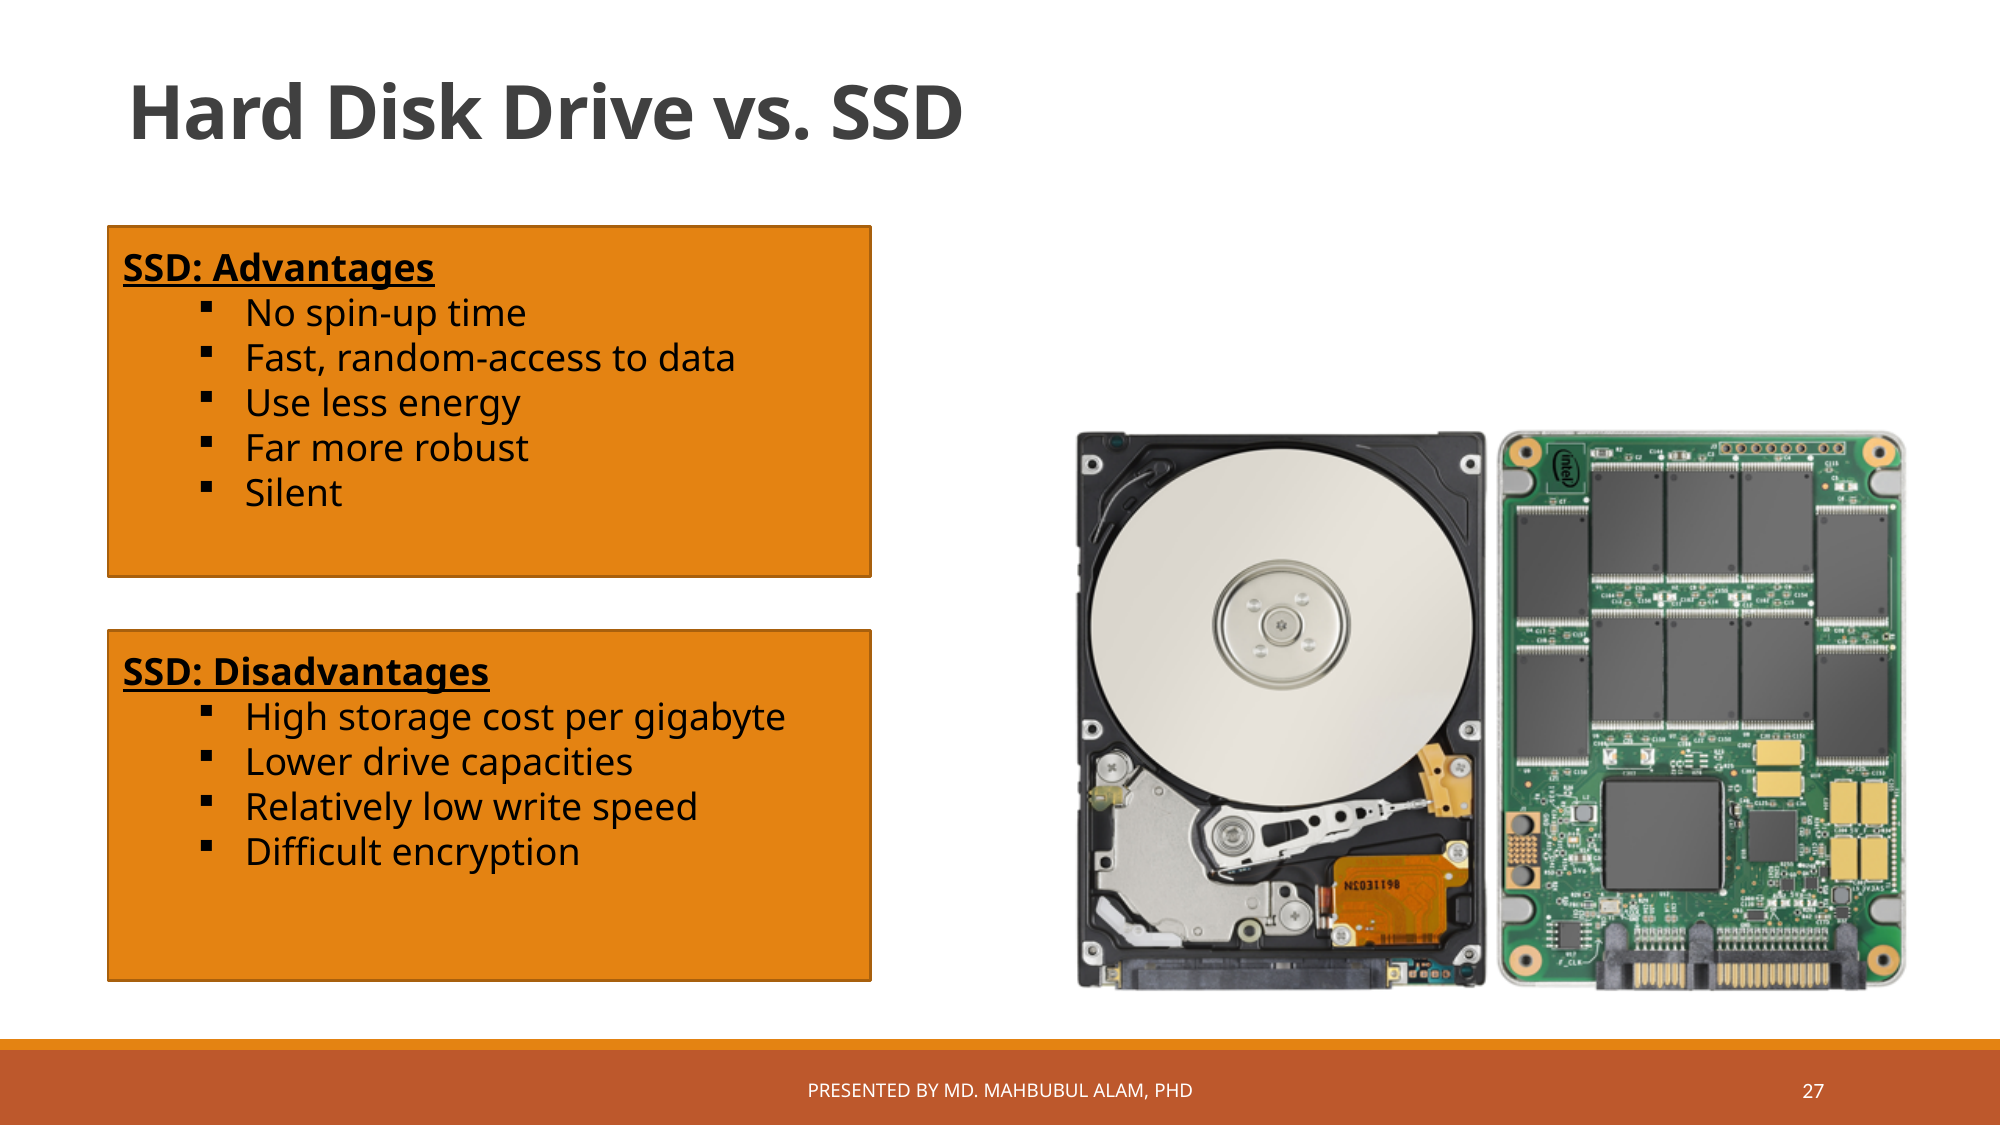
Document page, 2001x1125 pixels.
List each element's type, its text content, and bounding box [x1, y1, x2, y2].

slide_number 27 [1624, 1059, 1840, 1120]
title Hard Disk Drive vs. SSD [112, 47, 1830, 163]
footer Presented by Md. Mahbubul Alam, PhD [604, 1059, 1396, 1120]
text_box SSD: Disadvantages High storage cost per gigabyte Lower drive capacities Relatively low write speed Difficult encryption [107, 629, 872, 982]
text_box SSD: Advantages No spin-up time Fast, random-access to data Use less energy Far more robust Silent [107, 225, 872, 578]
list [1036, 424, 1945, 1001]
